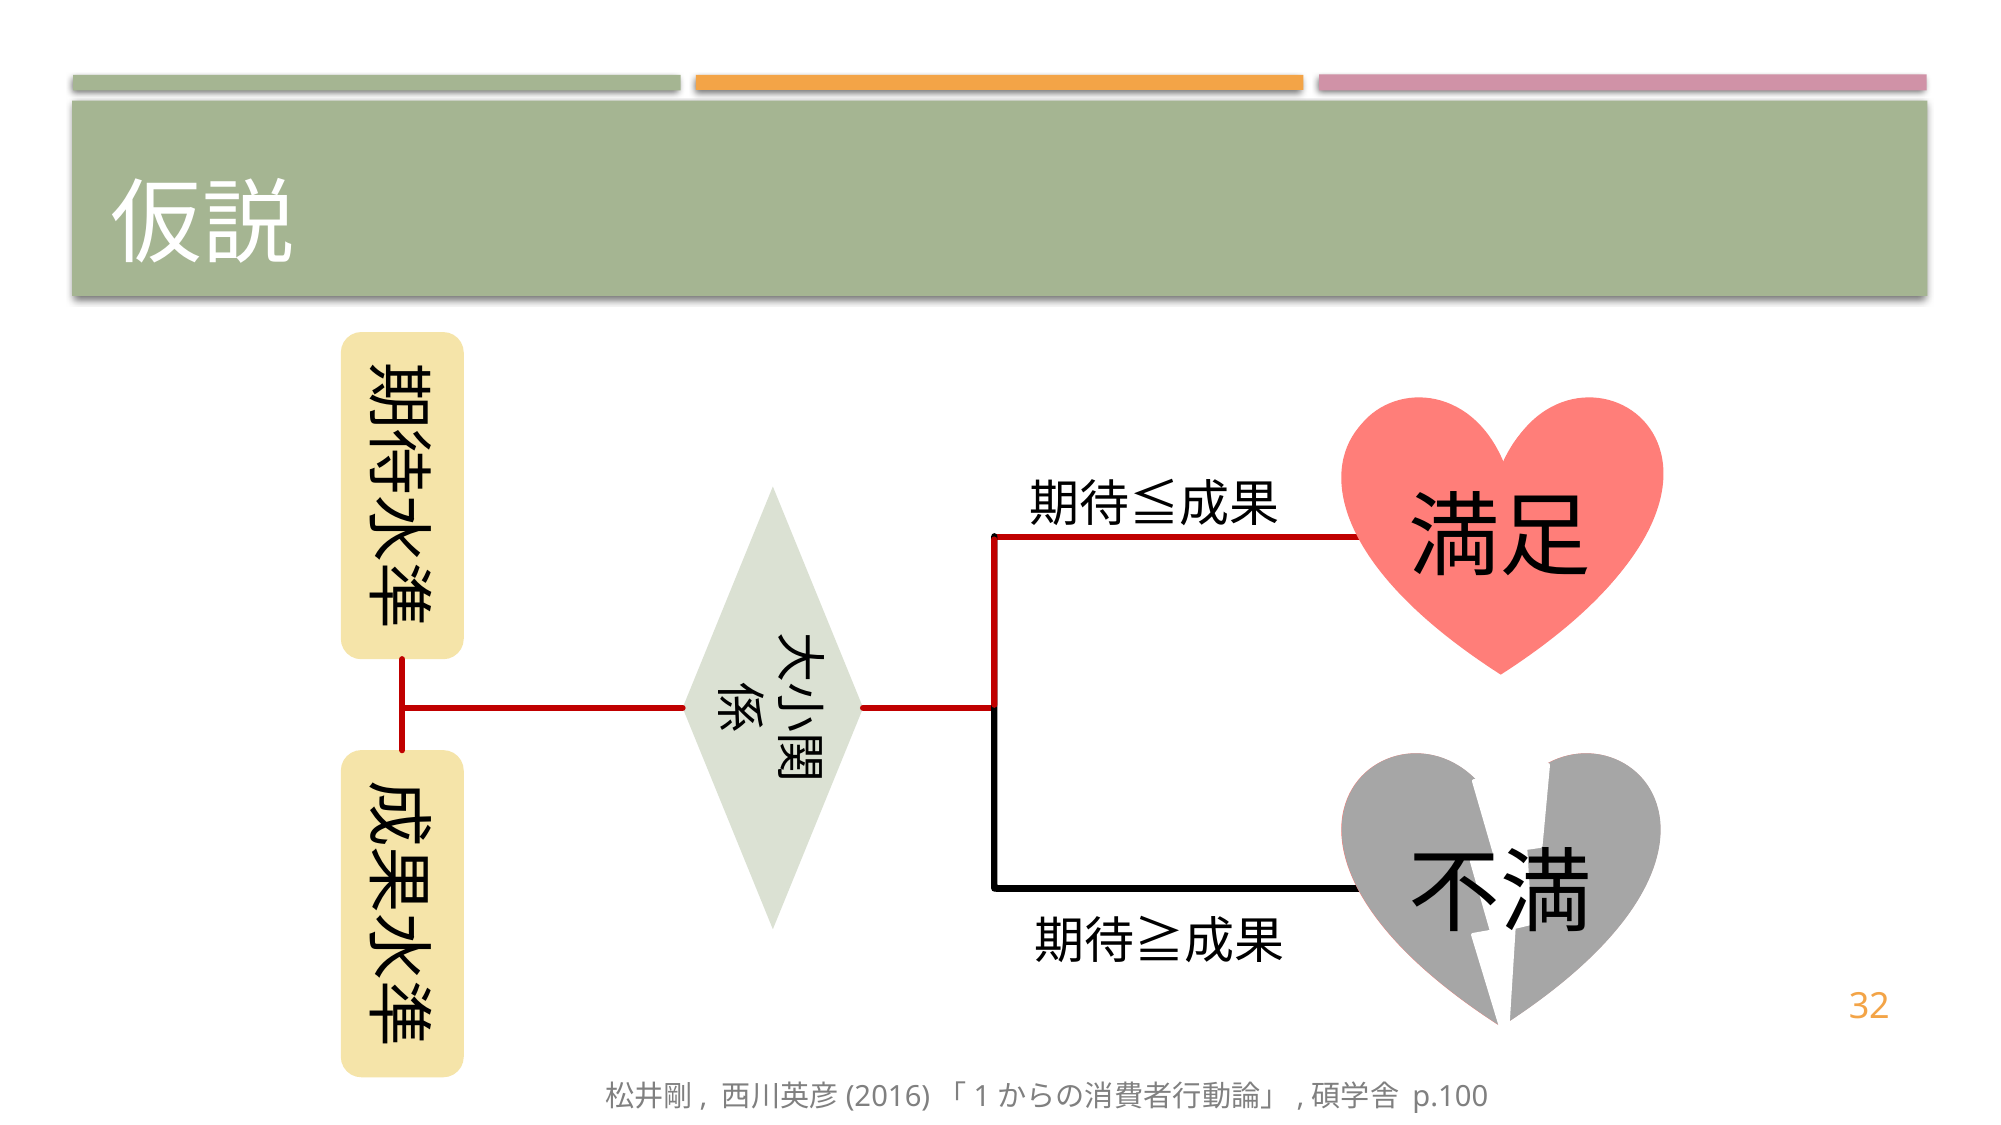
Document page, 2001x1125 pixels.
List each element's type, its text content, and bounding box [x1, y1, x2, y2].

title 仮説 [95, 115, 1905, 282]
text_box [1342, 749, 1660, 1028]
text_box 松井剛, 西川英彦(2016)「1からの消費者行動論」,碩学舎 p.100 [590, 1070, 2000, 1120]
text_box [340, 331, 1660, 1078]
slide_number 32 [1732, 977, 1905, 1037]
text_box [1345, 393, 1663, 672]
